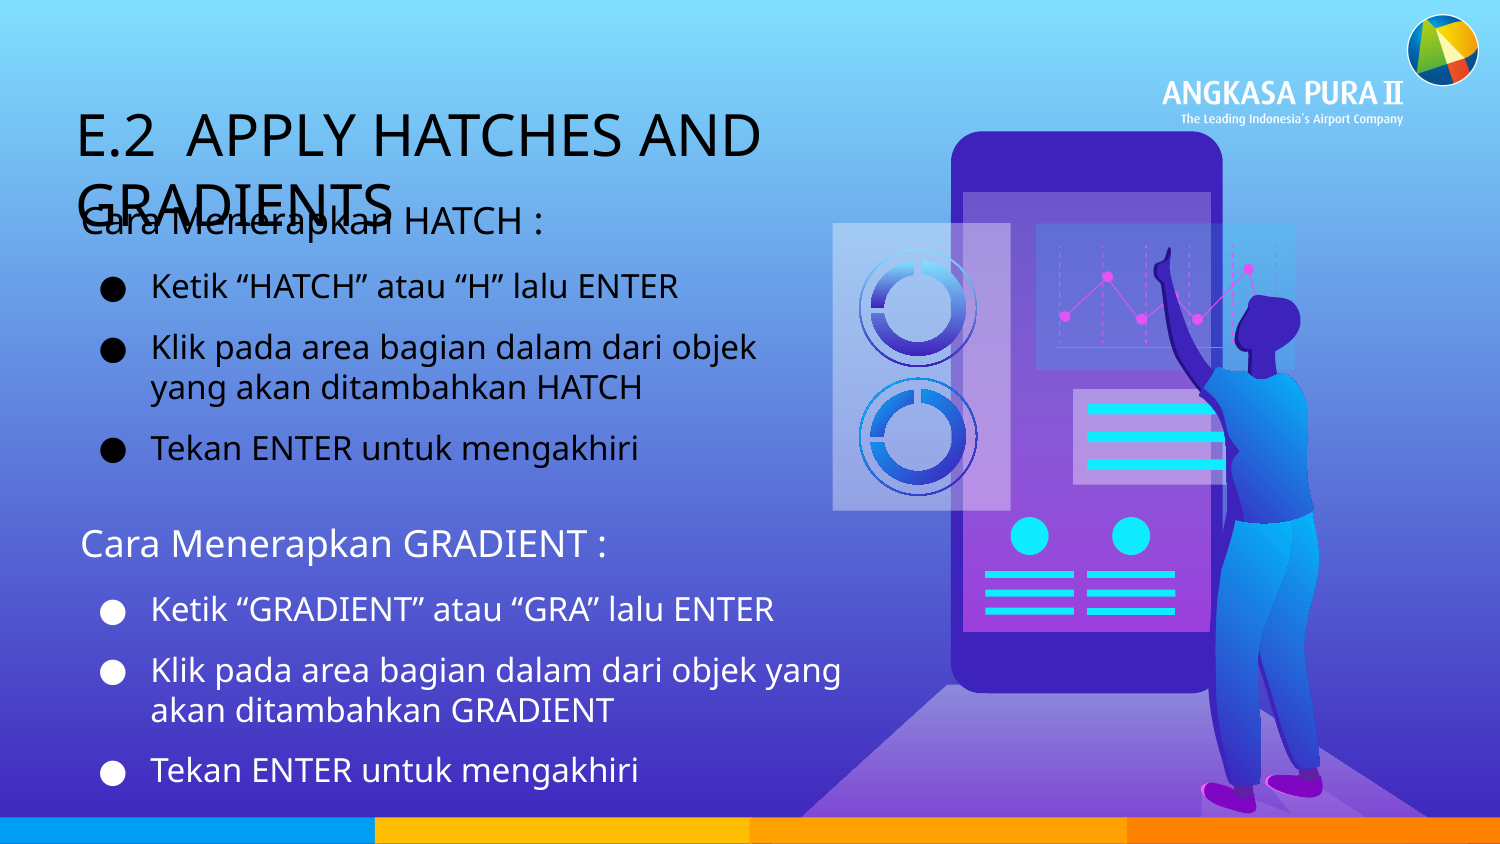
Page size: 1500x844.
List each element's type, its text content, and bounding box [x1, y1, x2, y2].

picture [1162, 14, 1479, 126]
subtitle Cara Menerapkan HATCH : [65, 188, 744, 250]
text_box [0, 817, 1500, 844]
list Ketik “HATCH” atau “H” lalu ENTER Klik pada area bagian dalam dari objek yang akan ditambahkan HATCH Tekan ENTER untuk mengakhiri [60, 250, 744, 517]
text_box Ketik “GRADIENT” atau “GRA” lalu ENTER Klik pada area bagian dalam dari objek yang akan ditambahkan GRADIENT Tekan ENTER untuk mengakhiri [60, 573, 744, 815]
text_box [749, 131, 1500, 816]
title E.2 APPLY HATCHES AND GRADIENTS [60, 83, 1064, 181]
text_box Cara Menerapkan GRADIENT : [65, 511, 744, 573]
